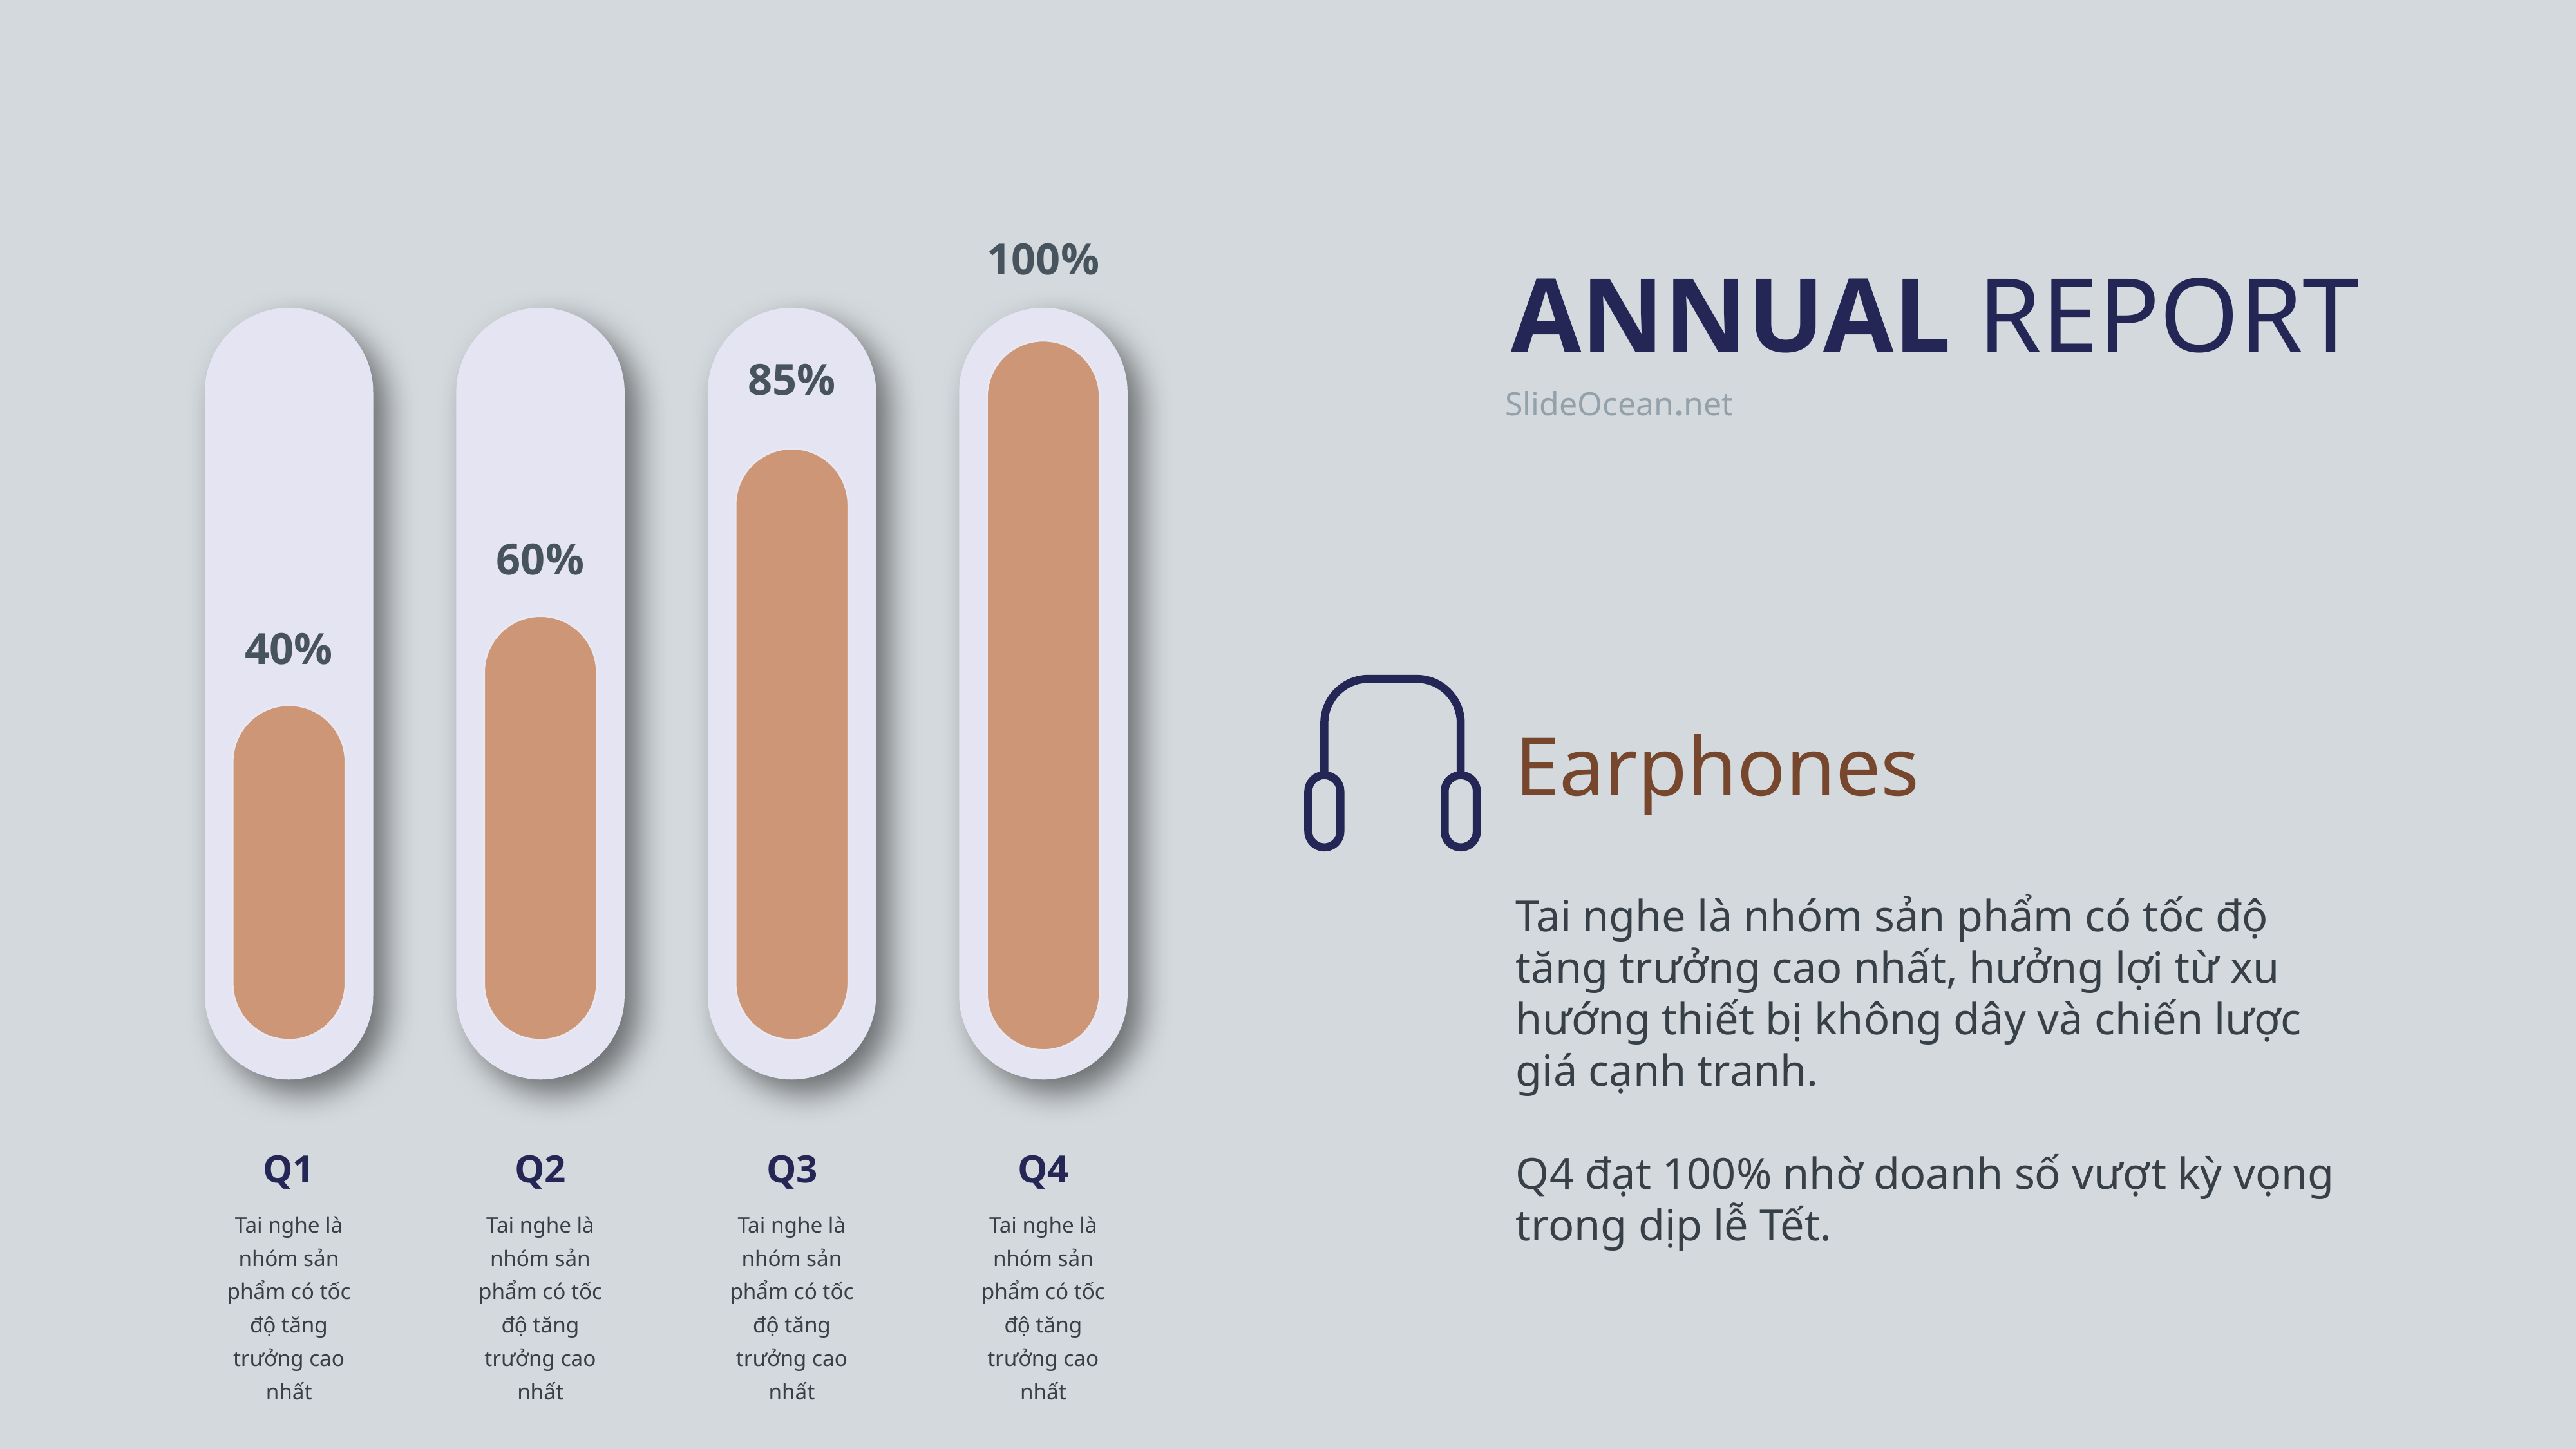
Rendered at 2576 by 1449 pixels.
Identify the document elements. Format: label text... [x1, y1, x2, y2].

text_box 85% [738, 347, 846, 409]
text_box [734, 447, 849, 1041]
text_box Q3 [728, 1124, 856, 1196]
text_box 100% [977, 227, 1110, 288]
text_box [1304, 674, 1481, 852]
text_box 60% [486, 527, 594, 589]
text_box Tai nghe là nhóm sản phẩm có tốc độ tăng trưởng cao nhất [471, 1196, 610, 1412]
text_box SlideOcean.net [1495, 378, 1743, 427]
text_box Q1 [225, 1124, 353, 1196]
text_box Q2 [477, 1124, 604, 1196]
text_box [985, 339, 1101, 1052]
text_box ANNUAL REPORT [1502, 245, 2369, 377]
text_box [231, 704, 347, 1041]
text_box Tai nghe là nhóm sản phẩm có tốc độ tăng trưởng cao nhất [723, 1196, 861, 1412]
text_box 40% [235, 616, 343, 677]
text_box [204, 307, 375, 1081]
text_box [706, 307, 877, 1081]
text_box Q4 [980, 1124, 1107, 1196]
text_box [455, 307, 626, 1081]
text_box Tai nghe là nhóm sản phẩm có tốc độ tăng trưởng cao nhất [974, 1196, 1113, 1412]
text_box Earphones [1505, 710, 1930, 817]
text_box Tai nghe là nhóm sản phẩm có tốc độ tăng trưởng cao nhất, hưởng lợi từ xu hướng thiết bị không dây và chiến lược giá cạnh tranh. Q4 đạt 100% nhờ doanh số vượt kỳ vọng trong dịp lễ Tết. [1506, 884, 2371, 1254]
text_box Tai nghe là nhóm sản phẩm có tốc độ tăng trưởng cao nhất [220, 1196, 358, 1412]
text_box [958, 307, 1129, 1081]
text_box [482, 614, 598, 1041]
